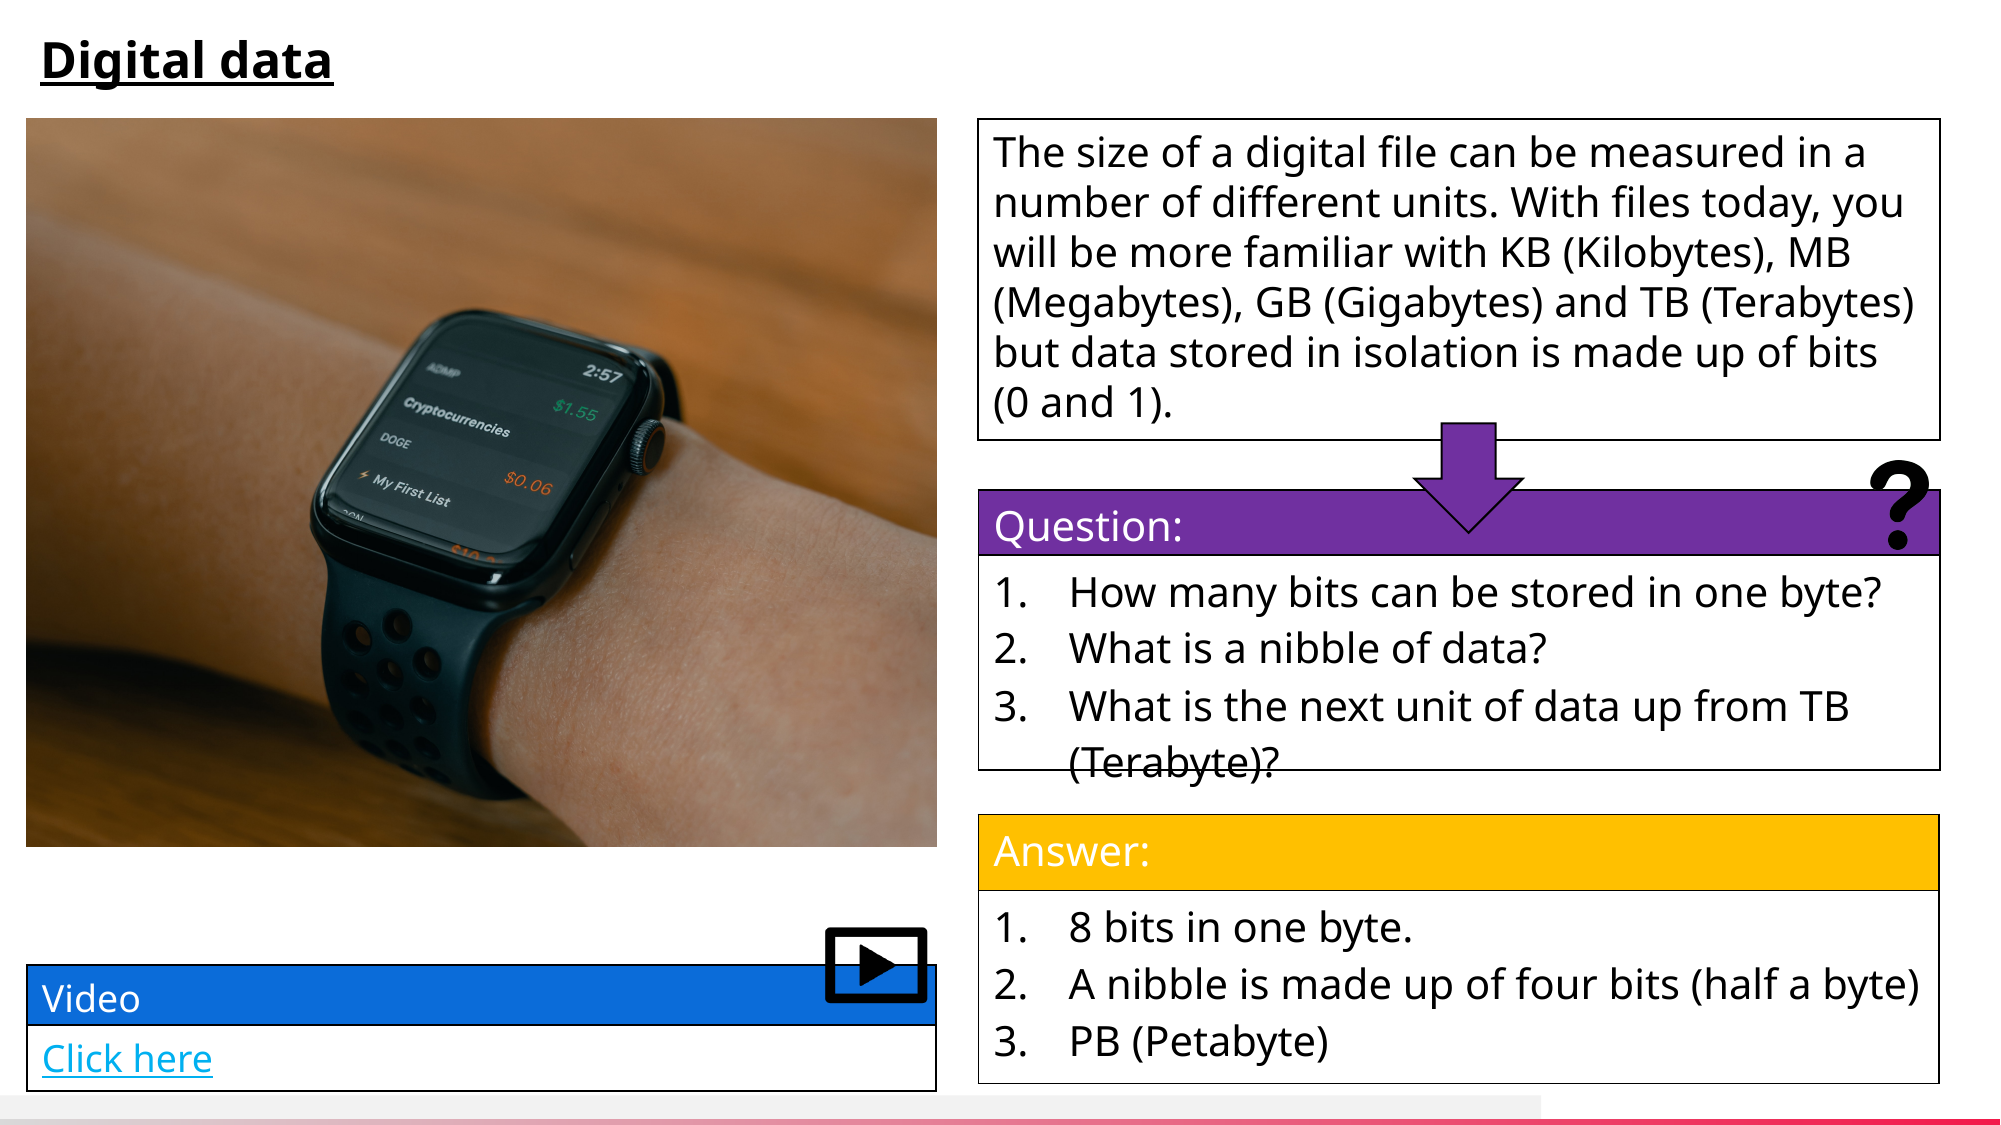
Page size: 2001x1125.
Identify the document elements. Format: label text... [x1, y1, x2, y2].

picture [815, 904, 937, 1026]
picture [26, 118, 937, 847]
text_box [1411, 422, 1526, 535]
table_header Answer: [979, 815, 1938, 890]
text_box Digital data [25, 21, 1095, 96]
picture [1855, 460, 1944, 550]
table_header Video [28, 966, 815, 1024]
table_header Question: [979, 491, 1939, 554]
table_cell How many bits can be stored in one byte? What is a nibble of data? What is the next unit of data up from TB (Terabyte)? [979, 556, 1939, 769]
table_cell Click here [28, 1026, 935, 1090]
table_cell 8 bits in one byte. A nibble is made up of four bits (half a byte) PB (Petabyte) [979, 891, 1938, 1083]
text_box The size of a digital file can be measured in a number of different units. With files today, you will be more familiar with KB (Kilobytes), MB (Megabytes), GB (Gigabytes) and TB (Terabytes) but data stored in isolation is made up of bits (0 and 1). [977, 118, 1941, 441]
